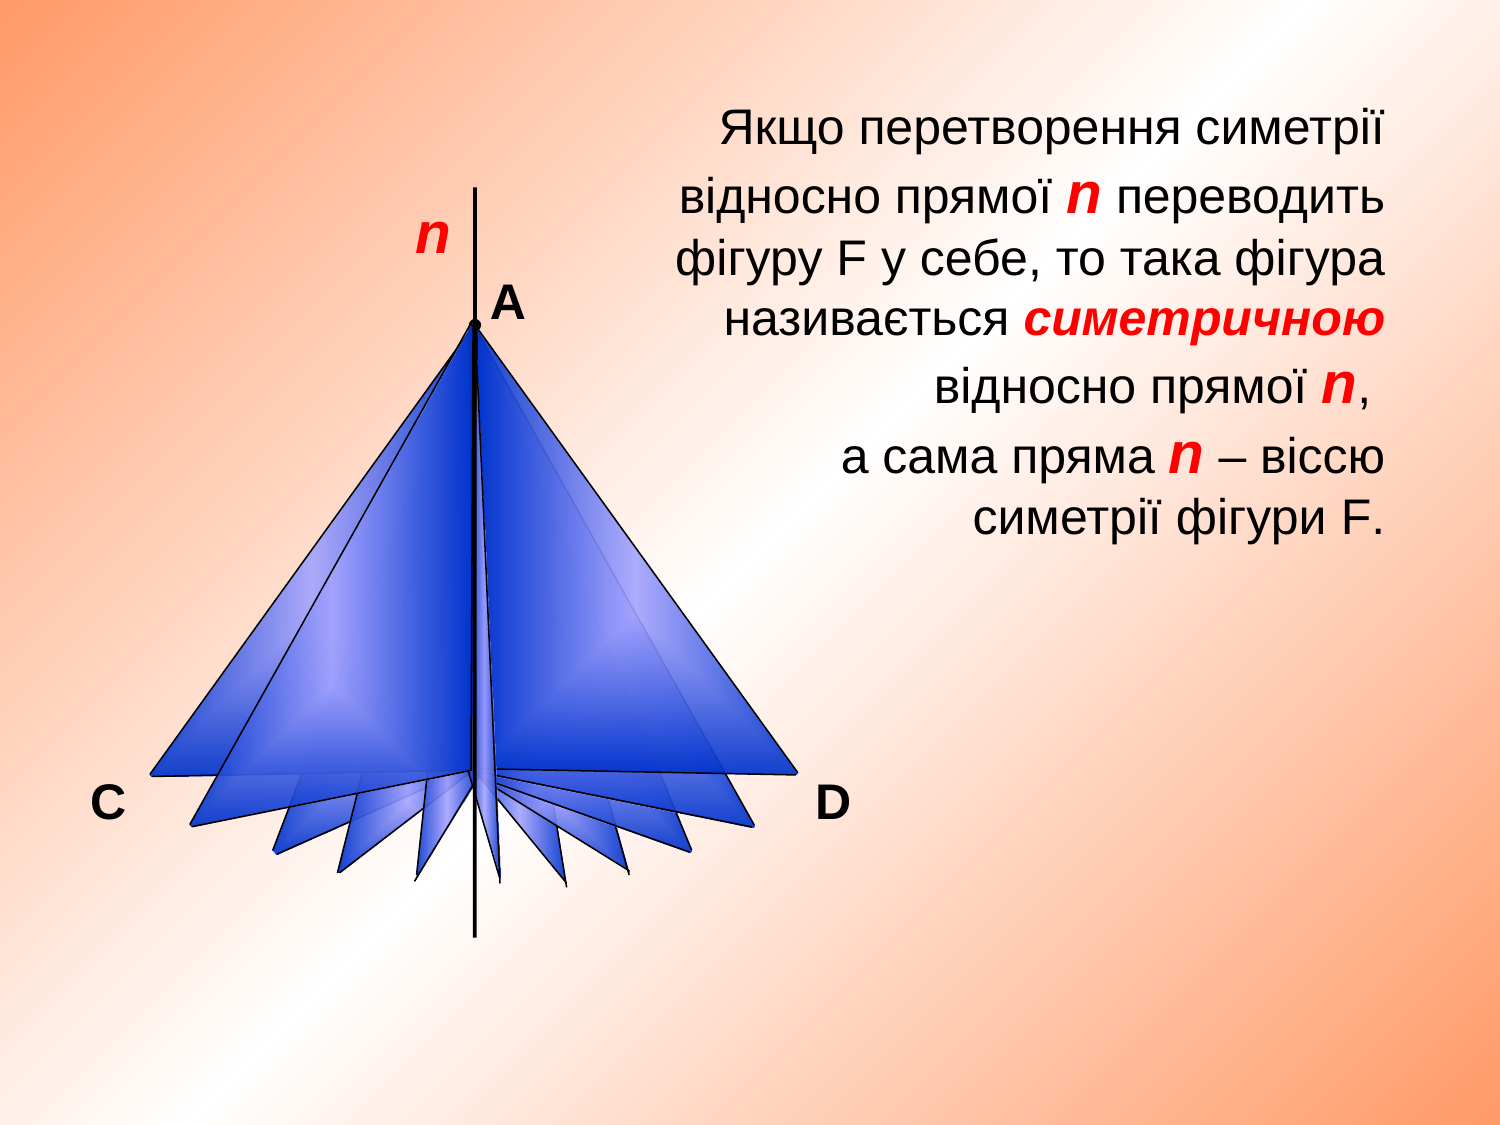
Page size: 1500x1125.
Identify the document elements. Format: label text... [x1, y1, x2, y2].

text_box [477, 366, 486, 560]
text_box [149, 572, 330, 777]
text_box [496, 770, 755, 828]
text_box [477, 338, 645, 560]
text_box D [800, 762, 867, 838]
text_box [496, 789, 567, 888]
text_box [189, 572, 472, 827]
text_box [272, 794, 356, 855]
text_box [304, 352, 454, 560]
text_box [414, 772, 472, 882]
text_box [477, 572, 501, 884]
text_box А [477, 262, 541, 338]
text_box [477, 319, 482, 331]
text_box [496, 784, 630, 875]
text_box Якщо перетворення симетрії відносно прямої n переводить фігуру F у себе, то така фігура називається симетричною відносно прямої n, а сама пряма n – віссю симетрії фігури F. [649, 87, 1400, 553]
text_box [468, 771, 472, 784]
text_box [487, 572, 798, 775]
text_box n [400, 187, 466, 273]
text_box [338, 323, 473, 560]
text_box [496, 776, 692, 853]
text_box С [75, 762, 141, 838]
text_box [337, 780, 426, 873]
